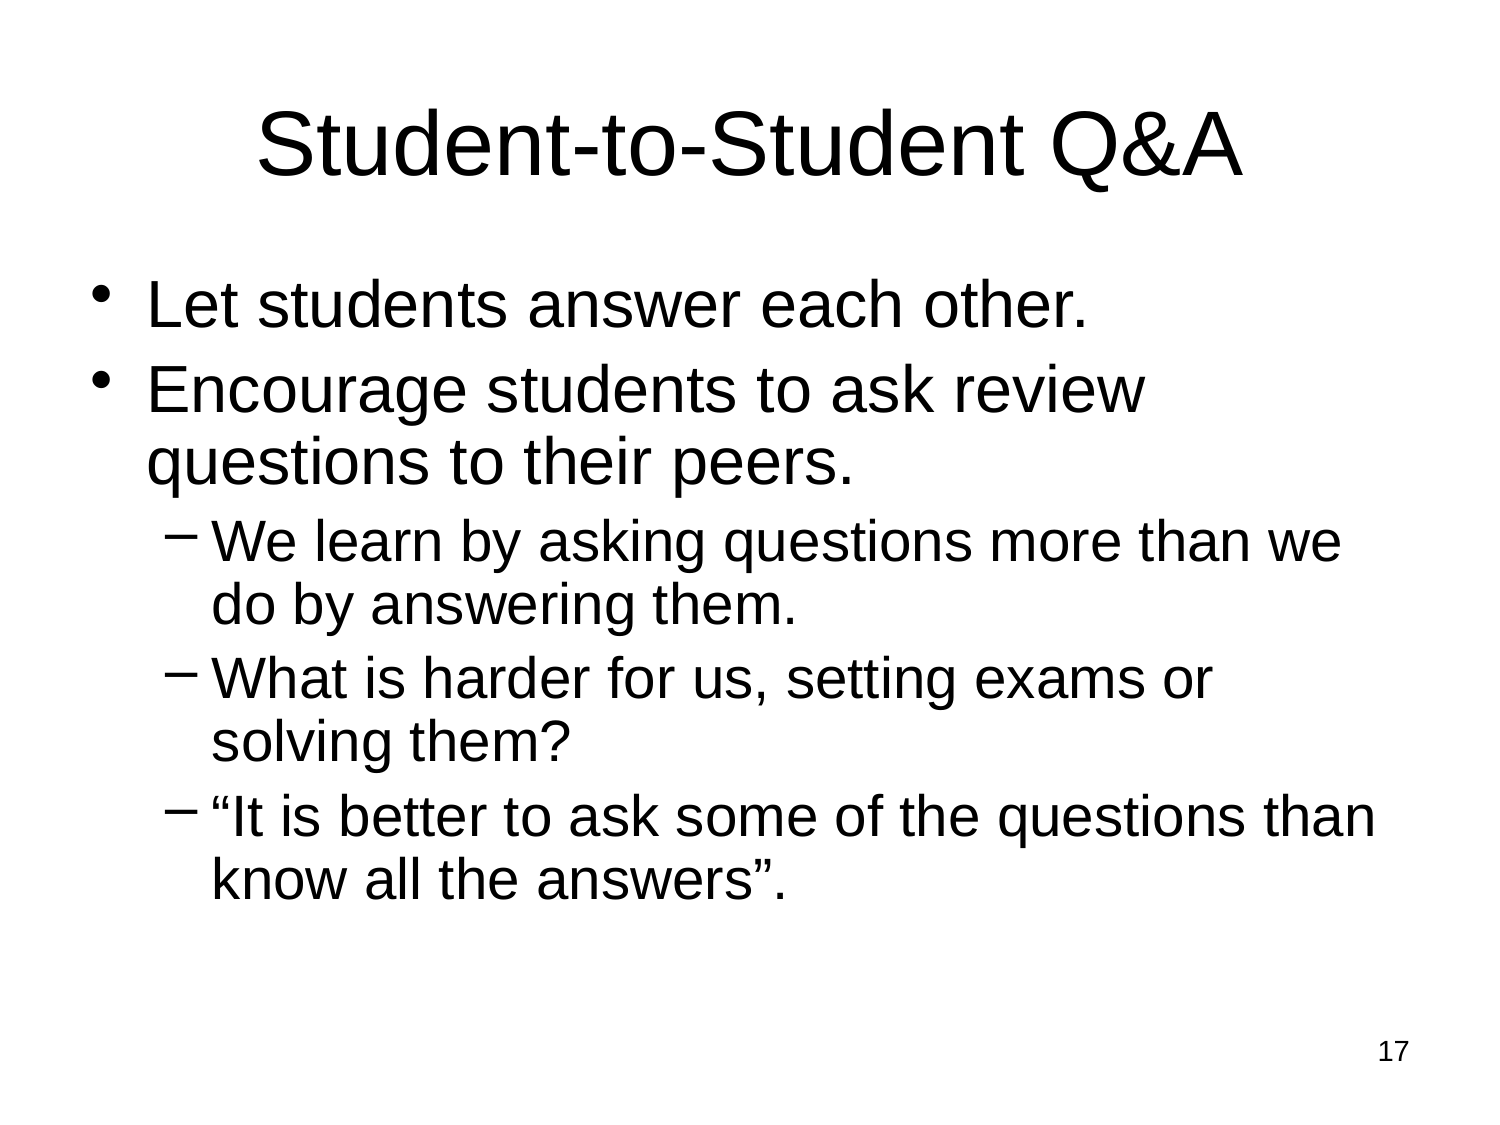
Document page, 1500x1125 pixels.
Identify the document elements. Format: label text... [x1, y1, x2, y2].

slide_number 17 [1074, 1024, 1426, 1103]
list Let students answer each other. Encourage students to ask review questions to their peers. We learn by asking questions more than we do by answering them. What is harder for us, setting exams or solving them? “It is better to ask some of the questions than know all the answers”. [74, 262, 1426, 1006]
title Student-to-Student Q&A [74, 44, 1426, 233]
